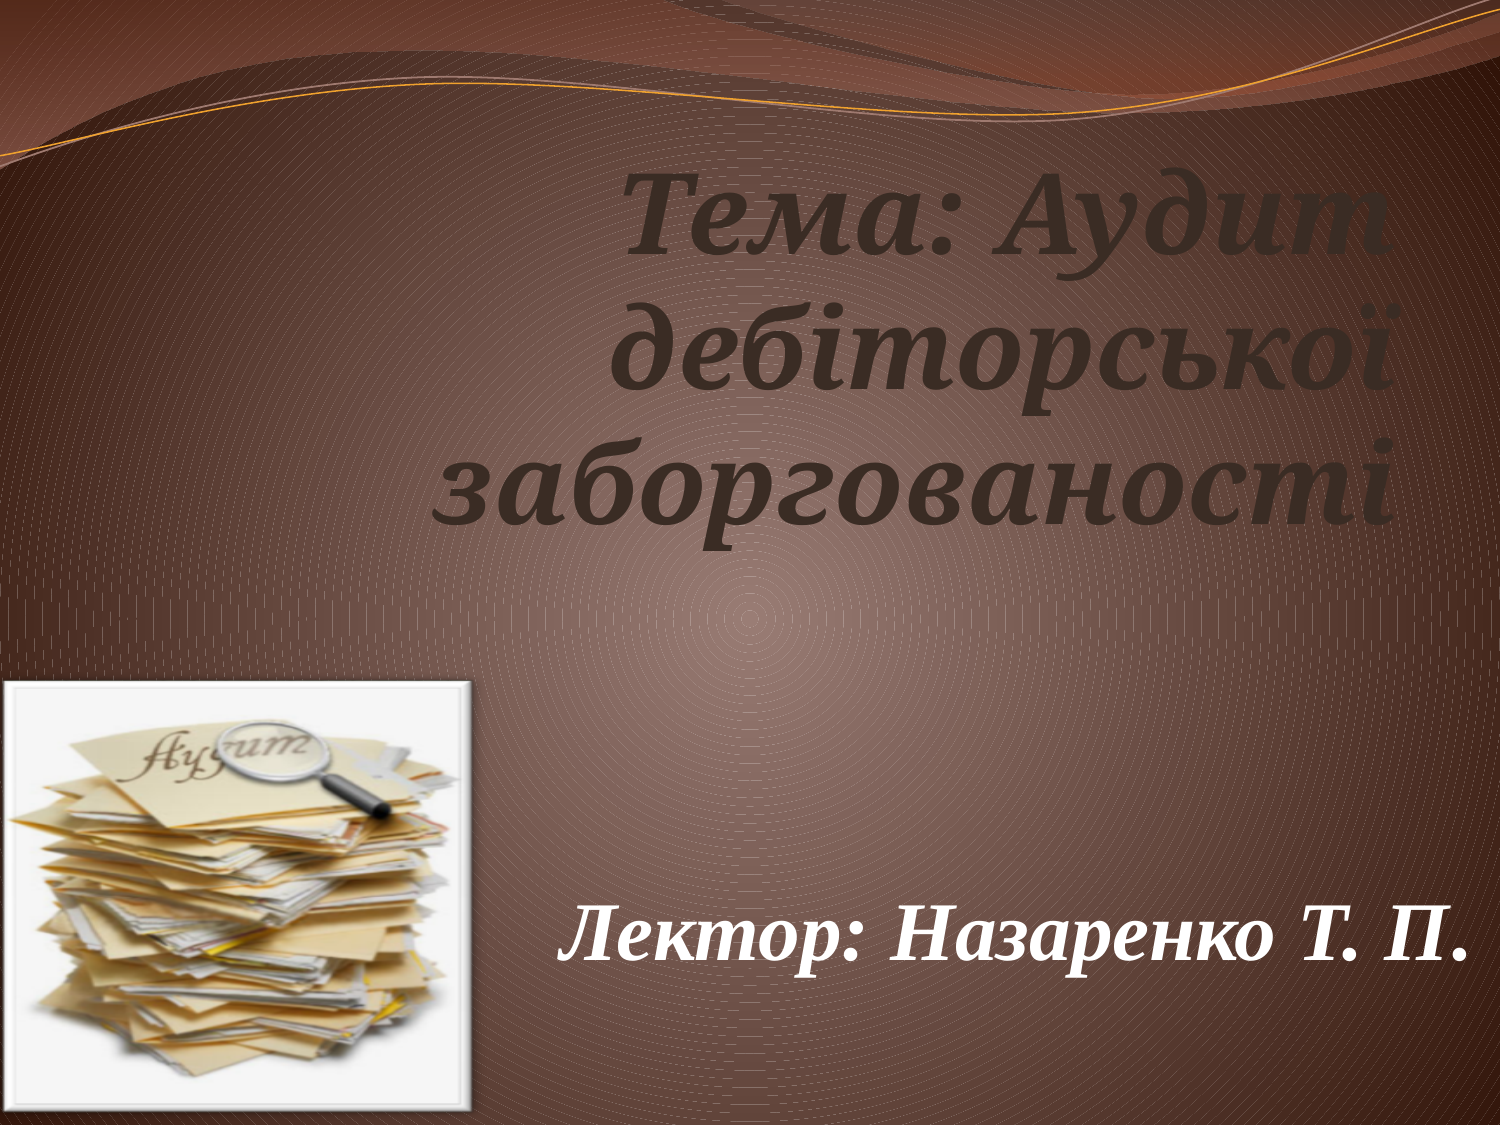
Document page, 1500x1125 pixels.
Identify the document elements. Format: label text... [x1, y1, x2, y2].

subtitle Лектор: Назаренко Т. П. [499, 869, 1481, 1000]
picture [0, 668, 493, 1125]
title Тема: Аудит дебіторської заборгованості [171, 184, 1400, 548]
